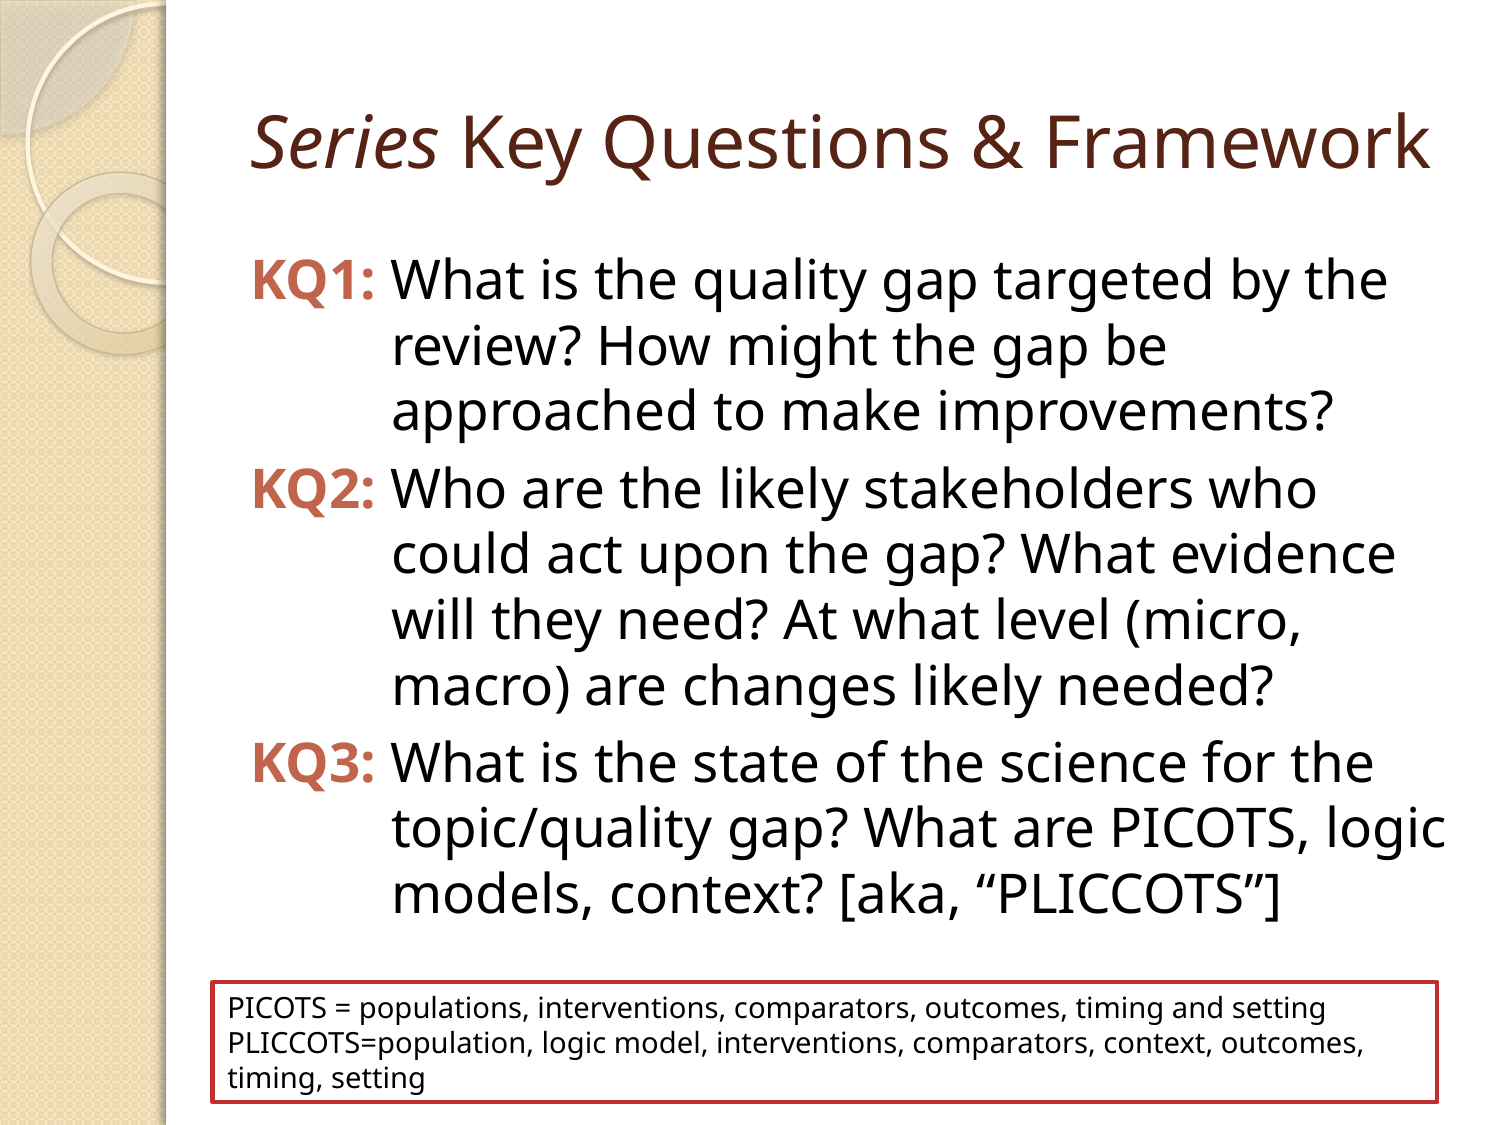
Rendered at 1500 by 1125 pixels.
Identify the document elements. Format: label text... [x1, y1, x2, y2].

title Series Key Questions & Framework [235, 45, 1466, 233]
text_box PICOTS = populations, interventions, comparators, outcomes, timing and setting PLICCOTS=population, logic model, interventions, comparators, context, outcomes, timing, setting [210, 980, 1439, 1104]
list KQ1: What is the quality gap targeted by the review? How might the gap be approached to make improvements? KQ2: Who are the likely stakeholders who could act upon the gap? What evidence will they need? At what level (micro, macro) are changes likely needed? KQ3: What is the state of the science for the topic/quality gap? What are PICOTS, logic models, context? [aka, “PLICCOTS”] [235, 237, 1466, 1025]
